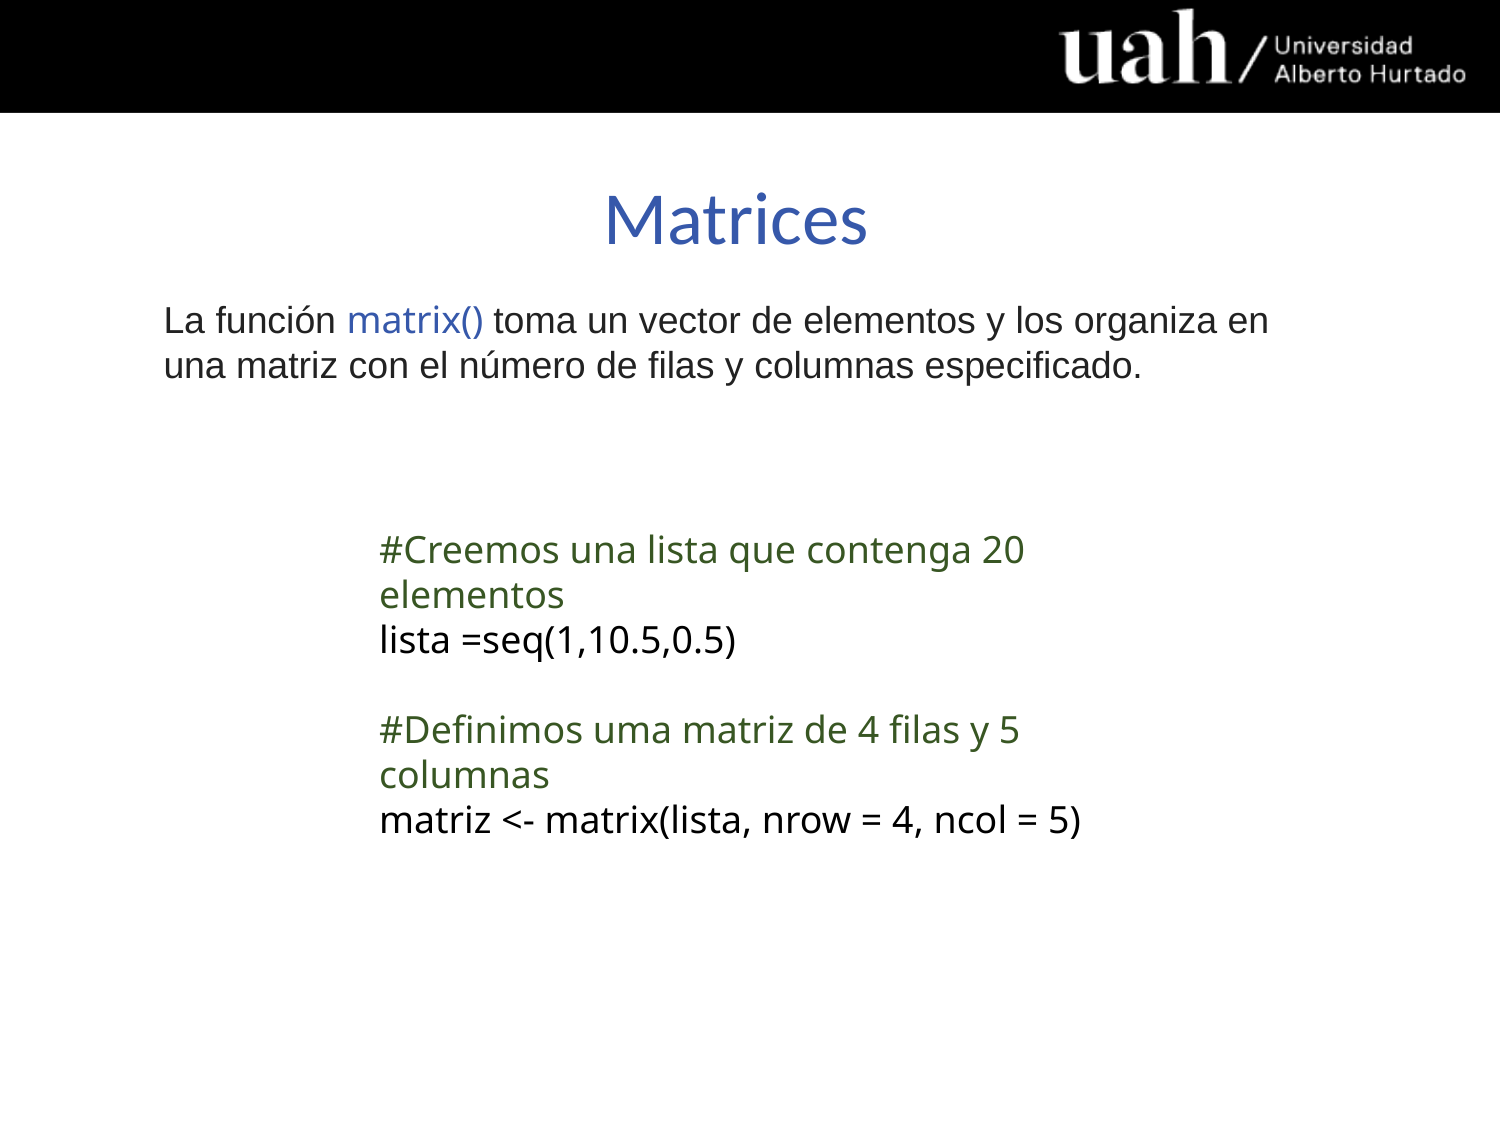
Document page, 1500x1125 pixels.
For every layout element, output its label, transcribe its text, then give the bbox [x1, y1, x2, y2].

text_box La función matrix() toma un vector de elementos y los organiza en una matriz con el número de filas y columnas especificado. [148, 288, 1352, 393]
text_box [0, 0, 1500, 114]
text_box #Creemos una lista que contenga 20 elementos lista =seq(1,10.5,0.5) #Definimos uma matriz de 4 filas y 5 columnas matriz <- matrix(lista, nrow = 4, ncol = 5) [364, 518, 1136, 849]
text_box Matrices [347, 162, 1125, 267]
picture [1057, 0, 1468, 94]
